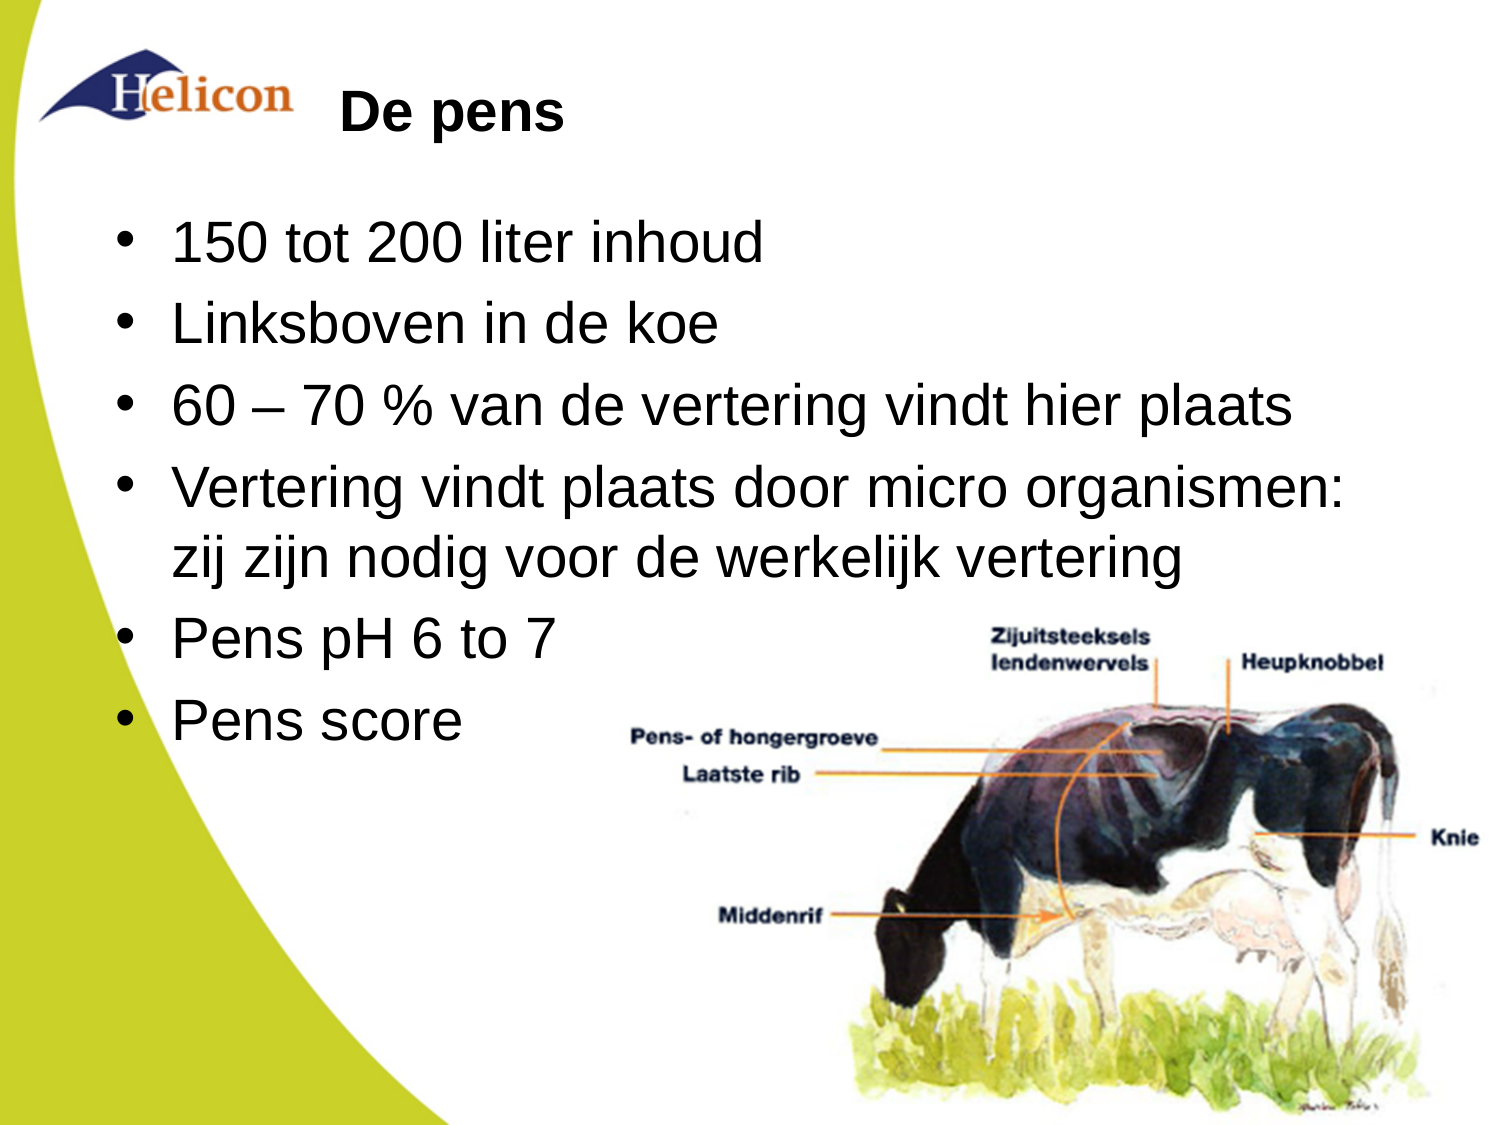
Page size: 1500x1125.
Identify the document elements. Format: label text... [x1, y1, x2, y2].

list 150 tot 200 liter inhoud Linksboven in de koe 60 – 70 % van de vertering vindt hier plaats Vertering vindt plaats door micro organismen: zij zijn nodig voor de werkelijk vertering Pens pH 6 to 7 Pens score [100, 196, 1425, 1005]
picture [0, 0, 1500, 1125]
title De pens [324, 54, 1415, 161]
